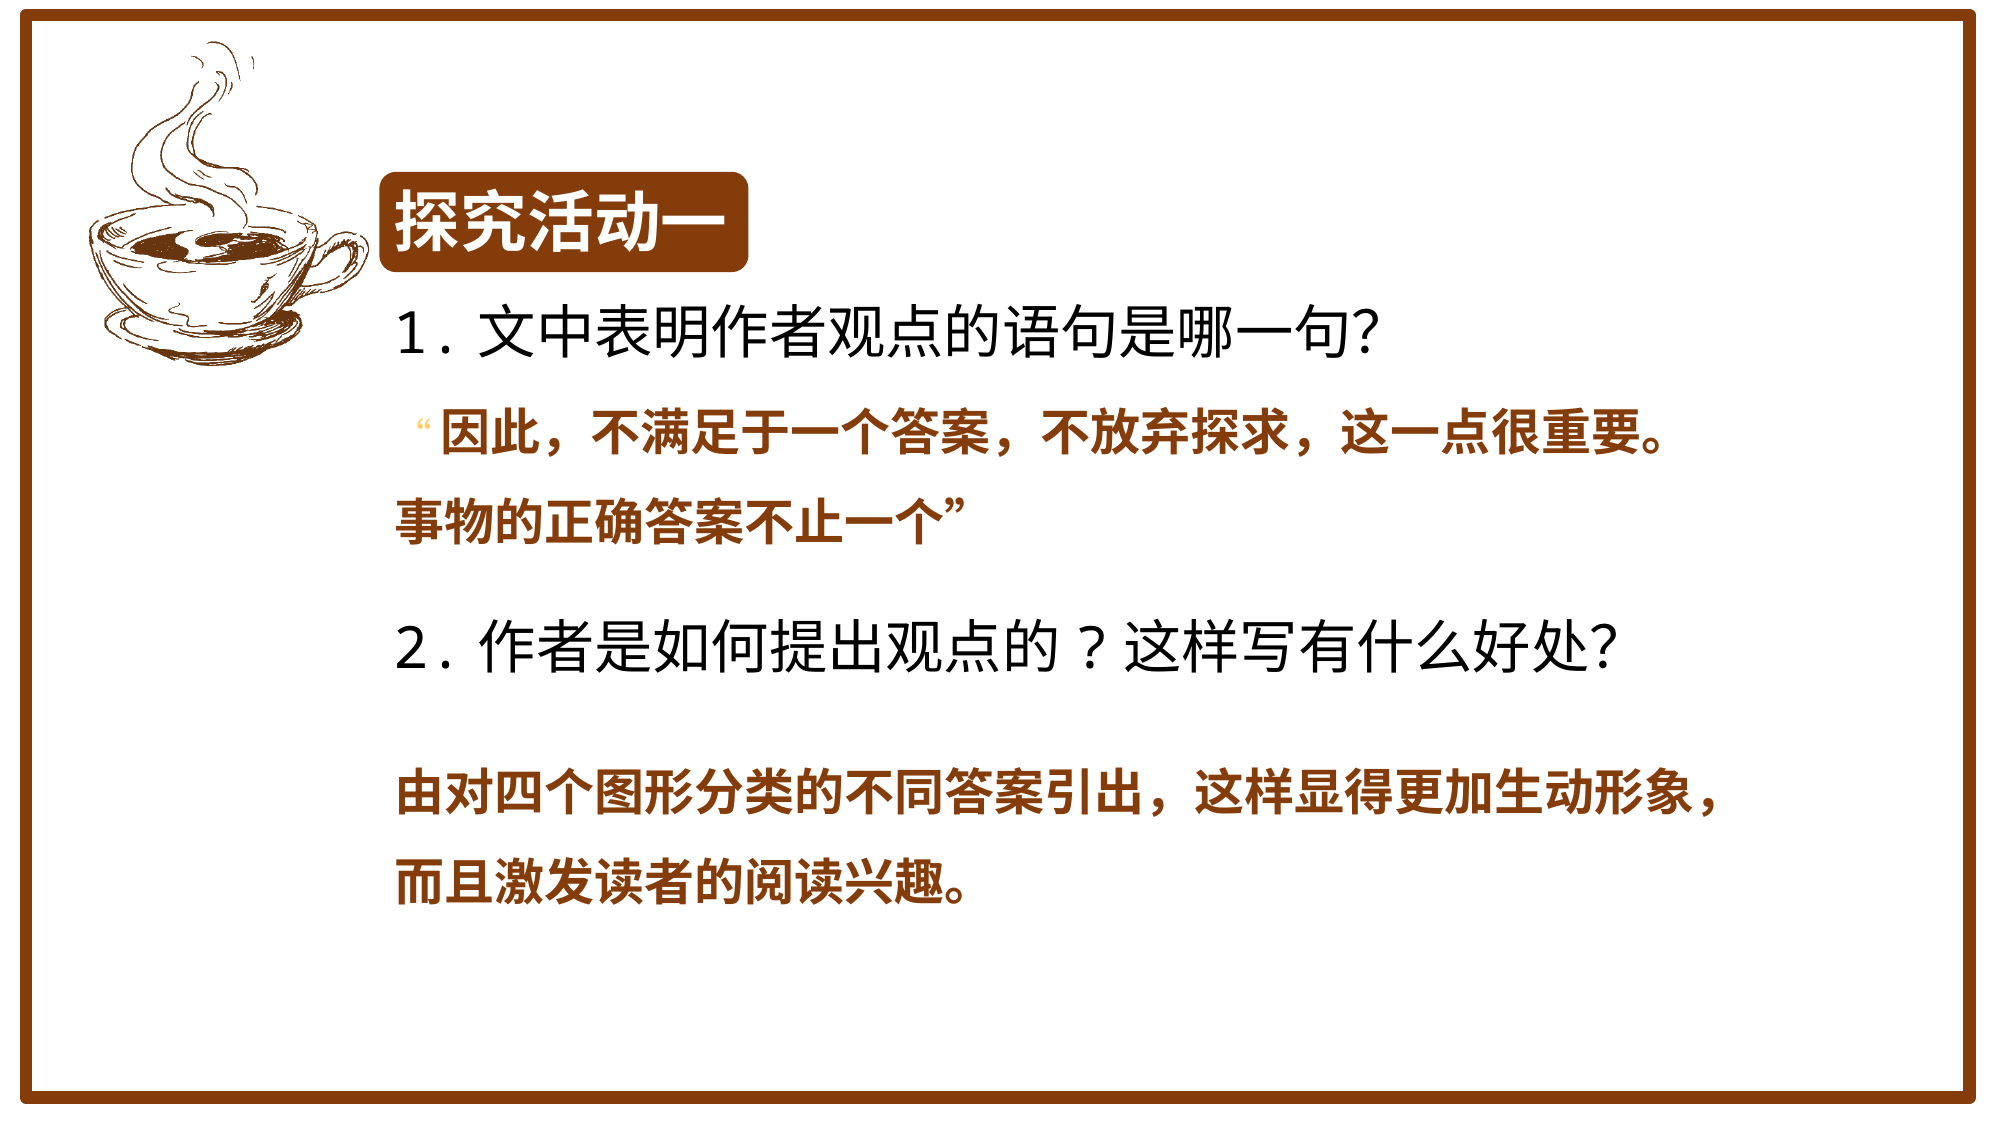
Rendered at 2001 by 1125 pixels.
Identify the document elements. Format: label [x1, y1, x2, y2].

picture [29, 26, 394, 391]
text_box [26, 15, 1970, 1098]
